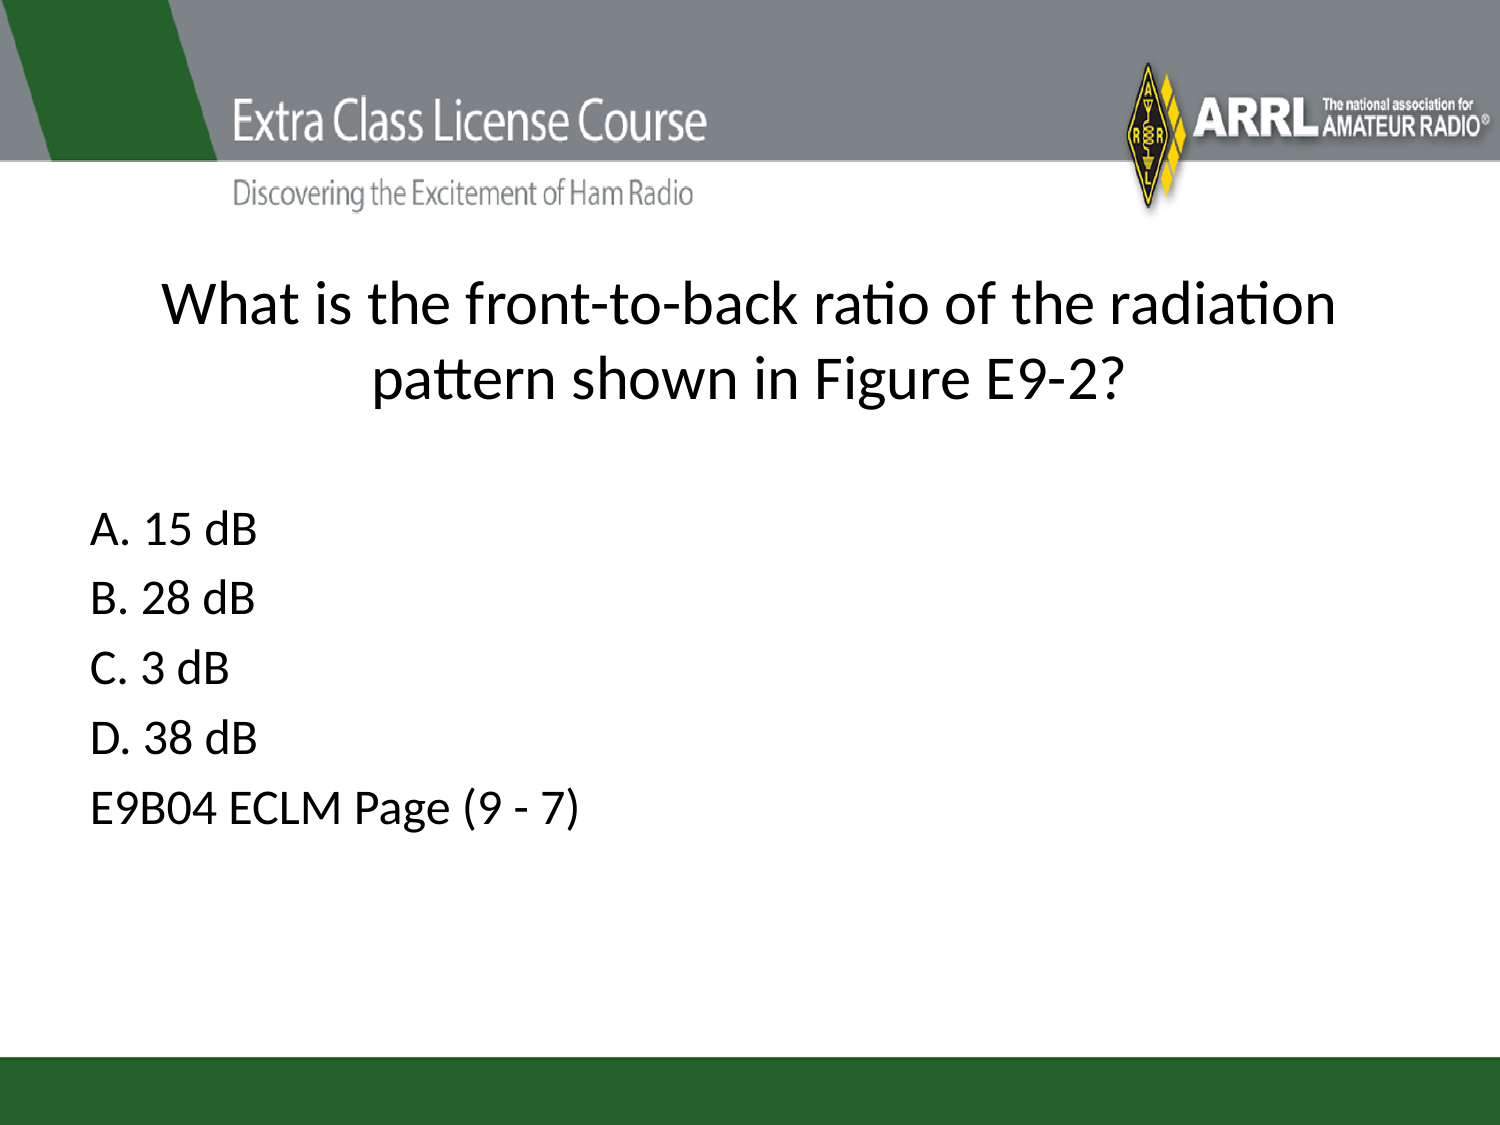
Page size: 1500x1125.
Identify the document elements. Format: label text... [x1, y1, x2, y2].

list A. 15 dB B. 28 dB C. 3 dB D. 38 dB E9B04 ECLM Page (9 - 7) [75, 487, 1425, 1005]
picture [0, 0, 1500, 1125]
title What is the front-to-back ratio of the radiation pattern shown in Figure E9-2? [75, 254, 1425, 435]
